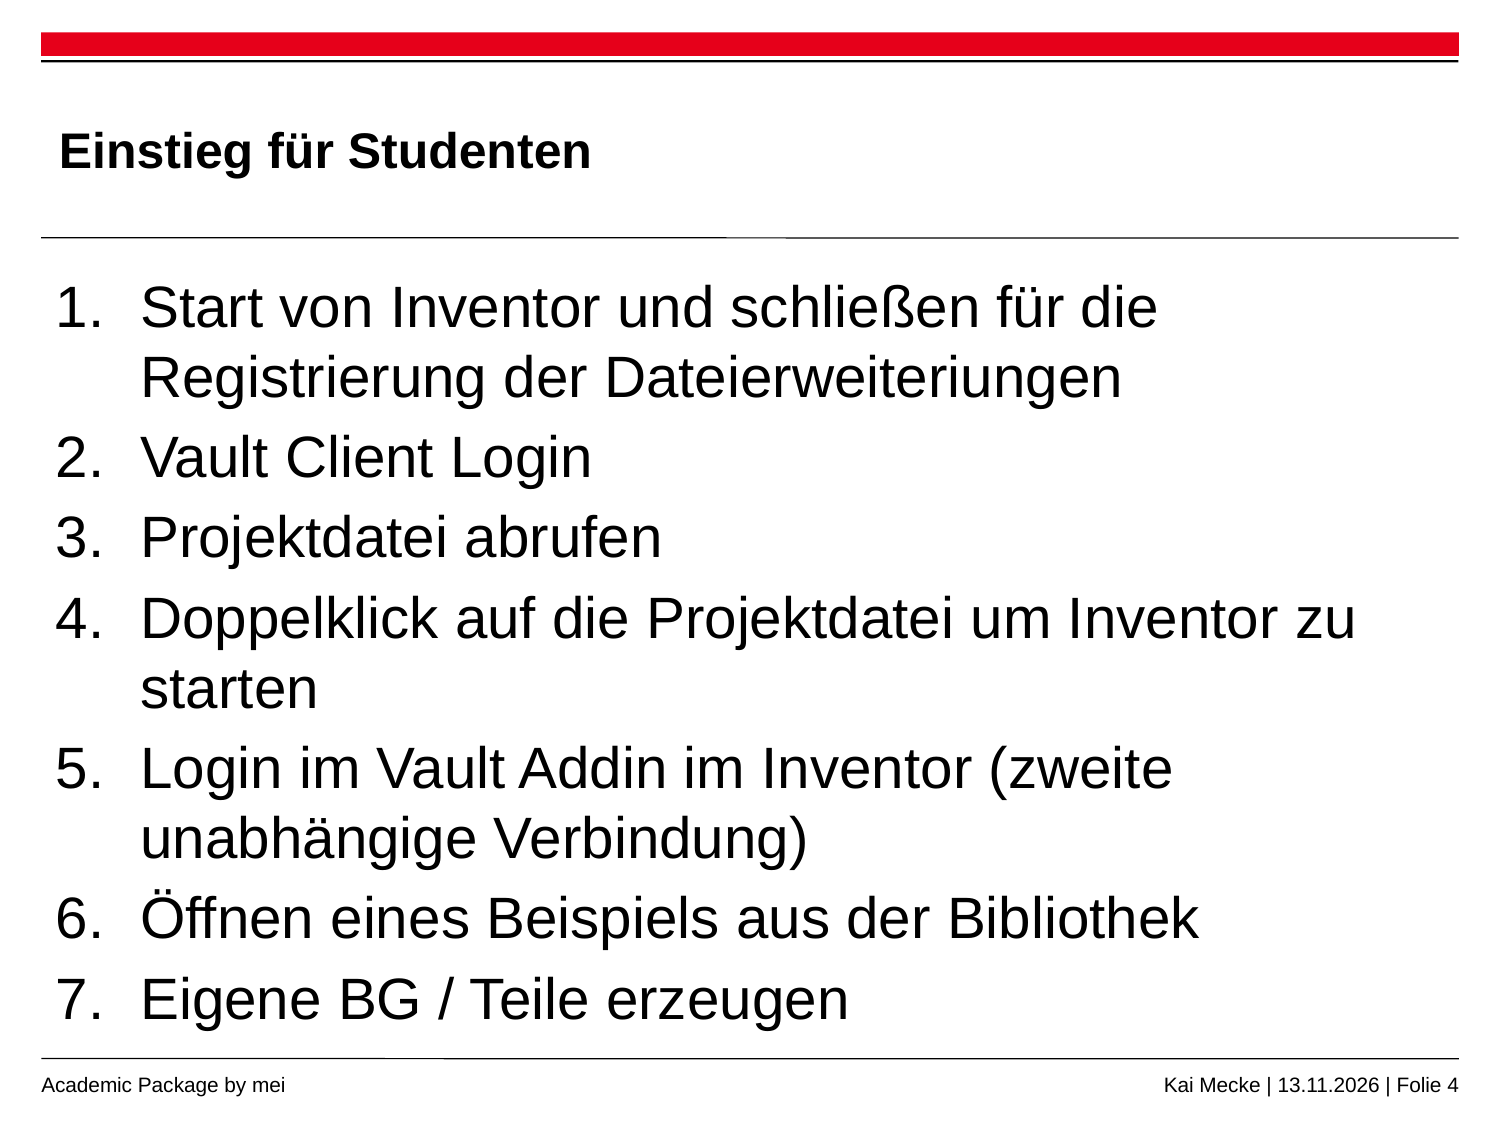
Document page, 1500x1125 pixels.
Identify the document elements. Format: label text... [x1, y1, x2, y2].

list Start von Inventor und schließen für die Registrierung der Dateierweiteriungen Vault Client Login Projektdatei abrufen Doppelklick auf die Projektdatei um Inventor zu starten Login im Vault Addin im Inventor (zweite unabhängige Verbindung) Öffnen eines Beispiels aus der Bibliothek Eigene BG / Teile erzeugen [40, 260, 1459, 1047]
footer Kai Mecke | 21.11.2017 | Folie 4 [1084, 1071, 1459, 1106]
title Einstieg für Studenten [58, 79, 1187, 218]
